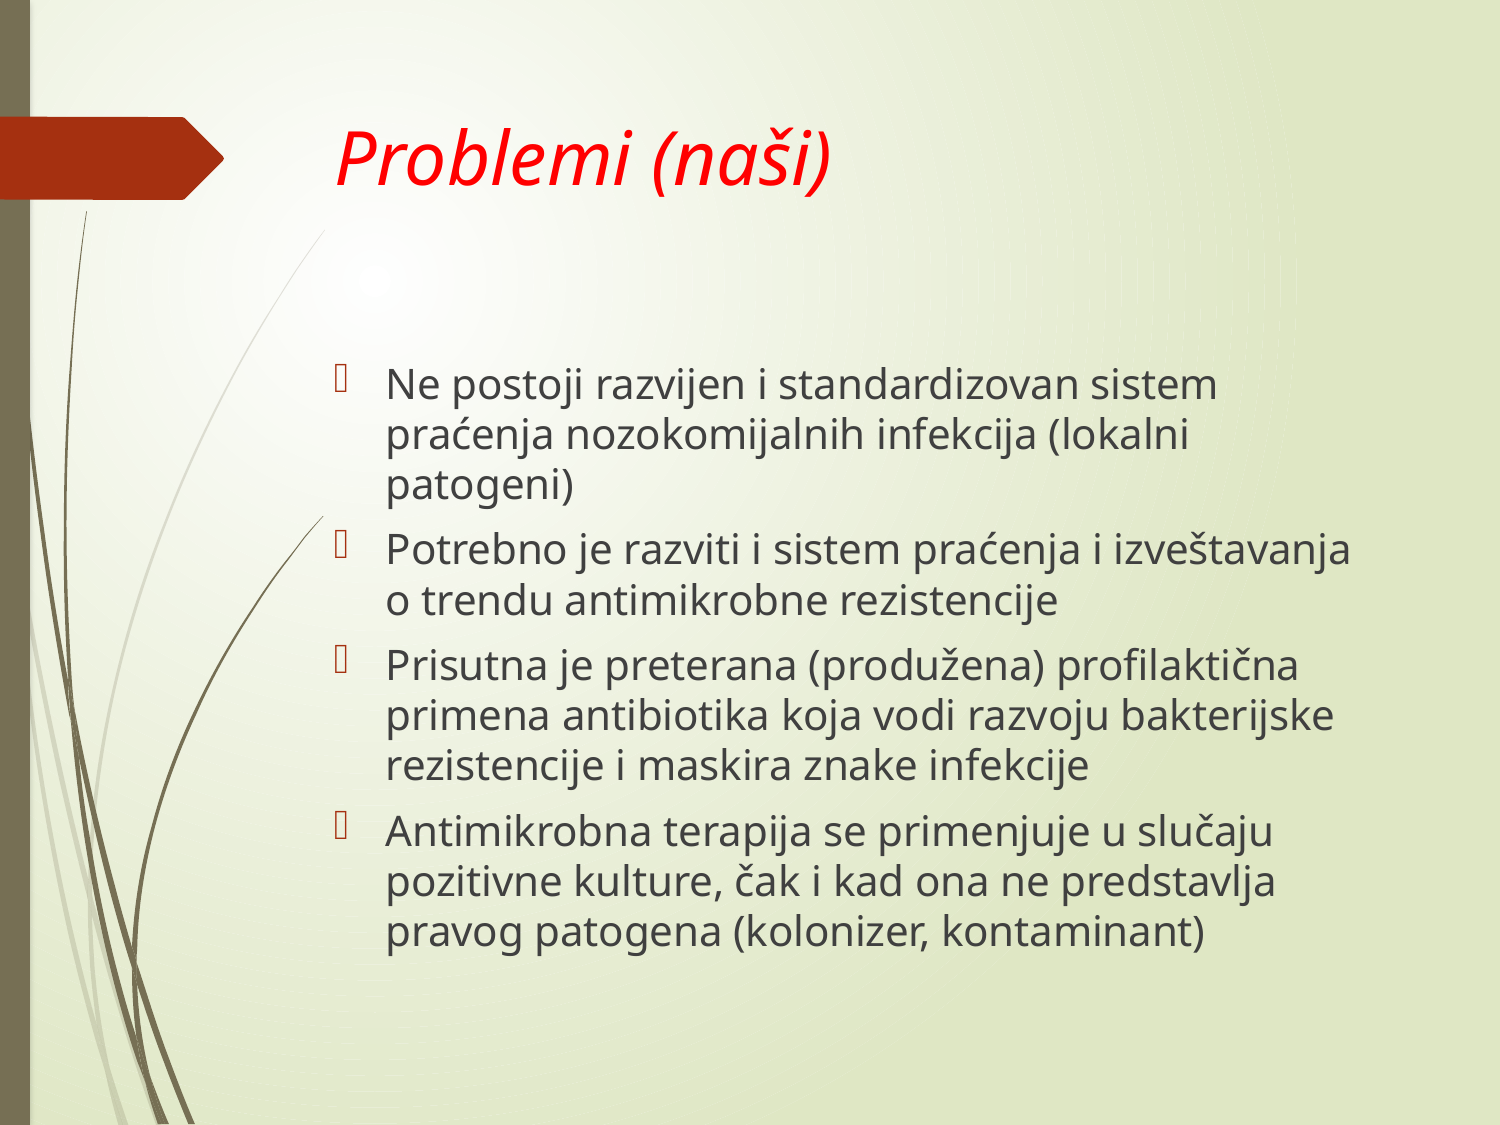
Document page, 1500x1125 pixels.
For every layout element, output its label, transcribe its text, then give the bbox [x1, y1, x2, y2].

list Ne postoji razvijen i standardizovan sistem praćenja nozokomijalnih infekcija (lokalni patogeni) Potrebno je razviti i sistem praćenja i izveštavanja o trendu antimikrobne rezistencije Prisutna je preterana (produžena) profilaktična primena antibiotika koja vodi razvoju bakterijske rezistencije i maskira znake infekcije Antimikrobna terapija se primenjuje u slučaju pozitivne kulture, čak i kad ona ne predstavlja pravog patogena (kolonizer, kontaminant) [318, 350, 1400, 970]
title Problemi (naši) [319, 102, 1400, 313]
